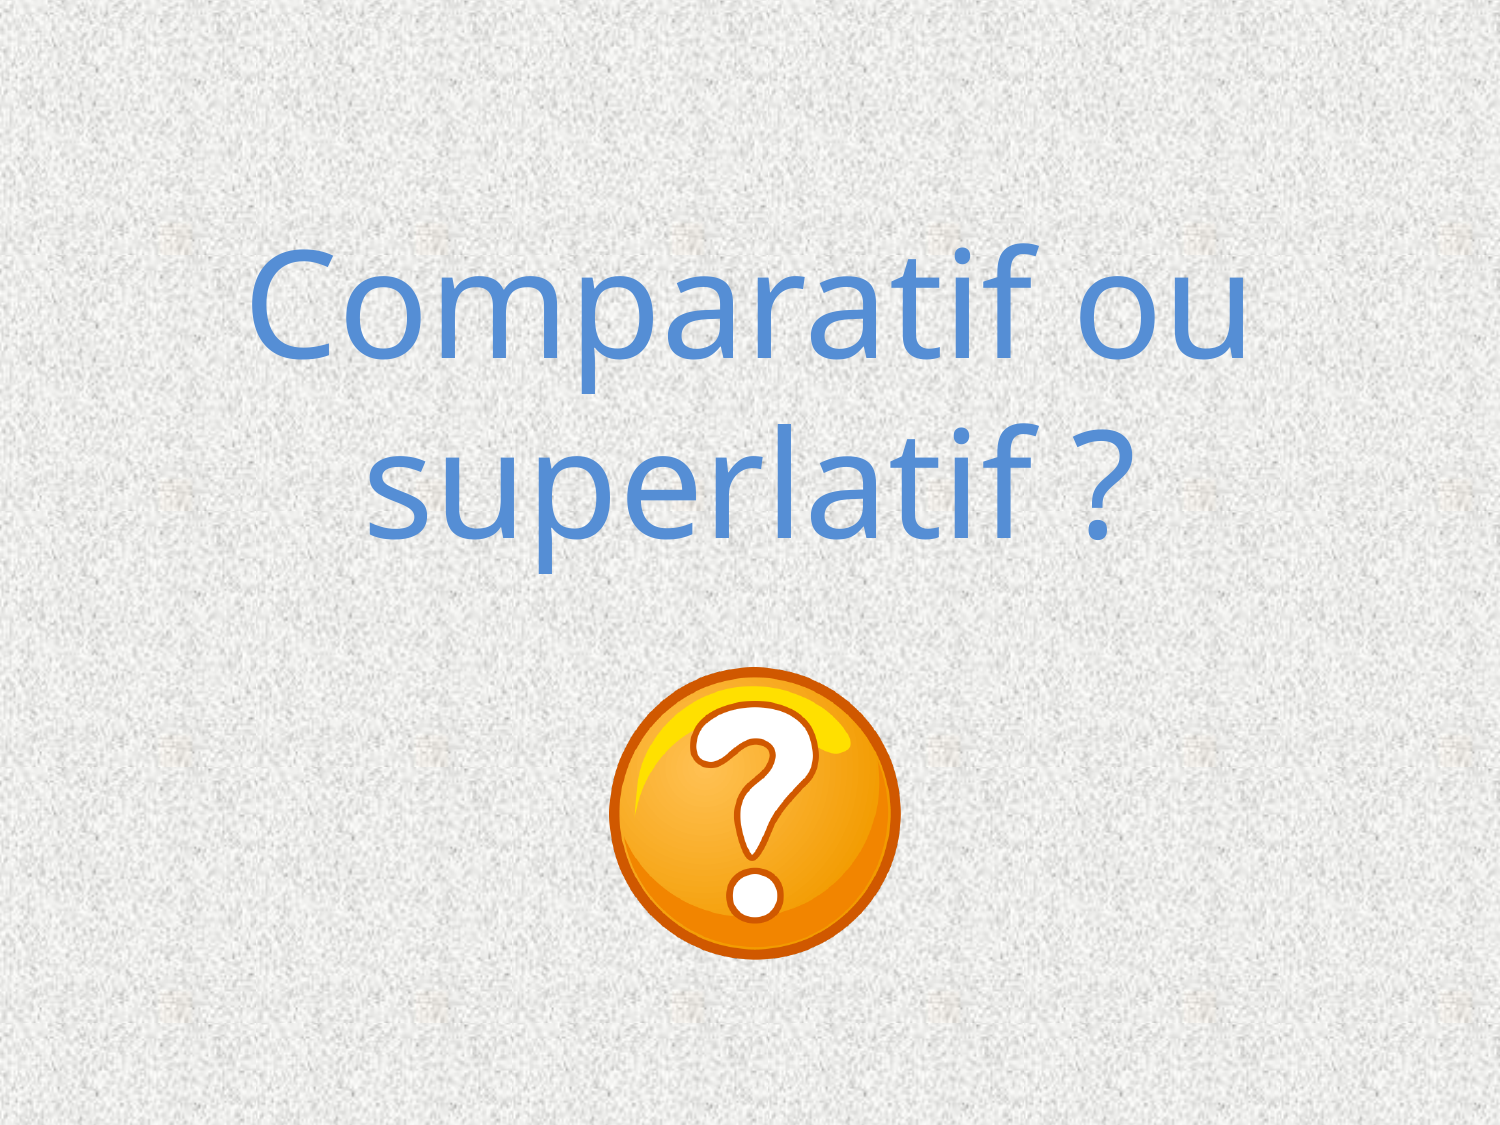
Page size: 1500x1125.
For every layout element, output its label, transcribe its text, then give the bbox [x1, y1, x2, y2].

picture [0, 0, 1500, 1125]
title Comparatif ou superlatif ? [112, 187, 1388, 591]
